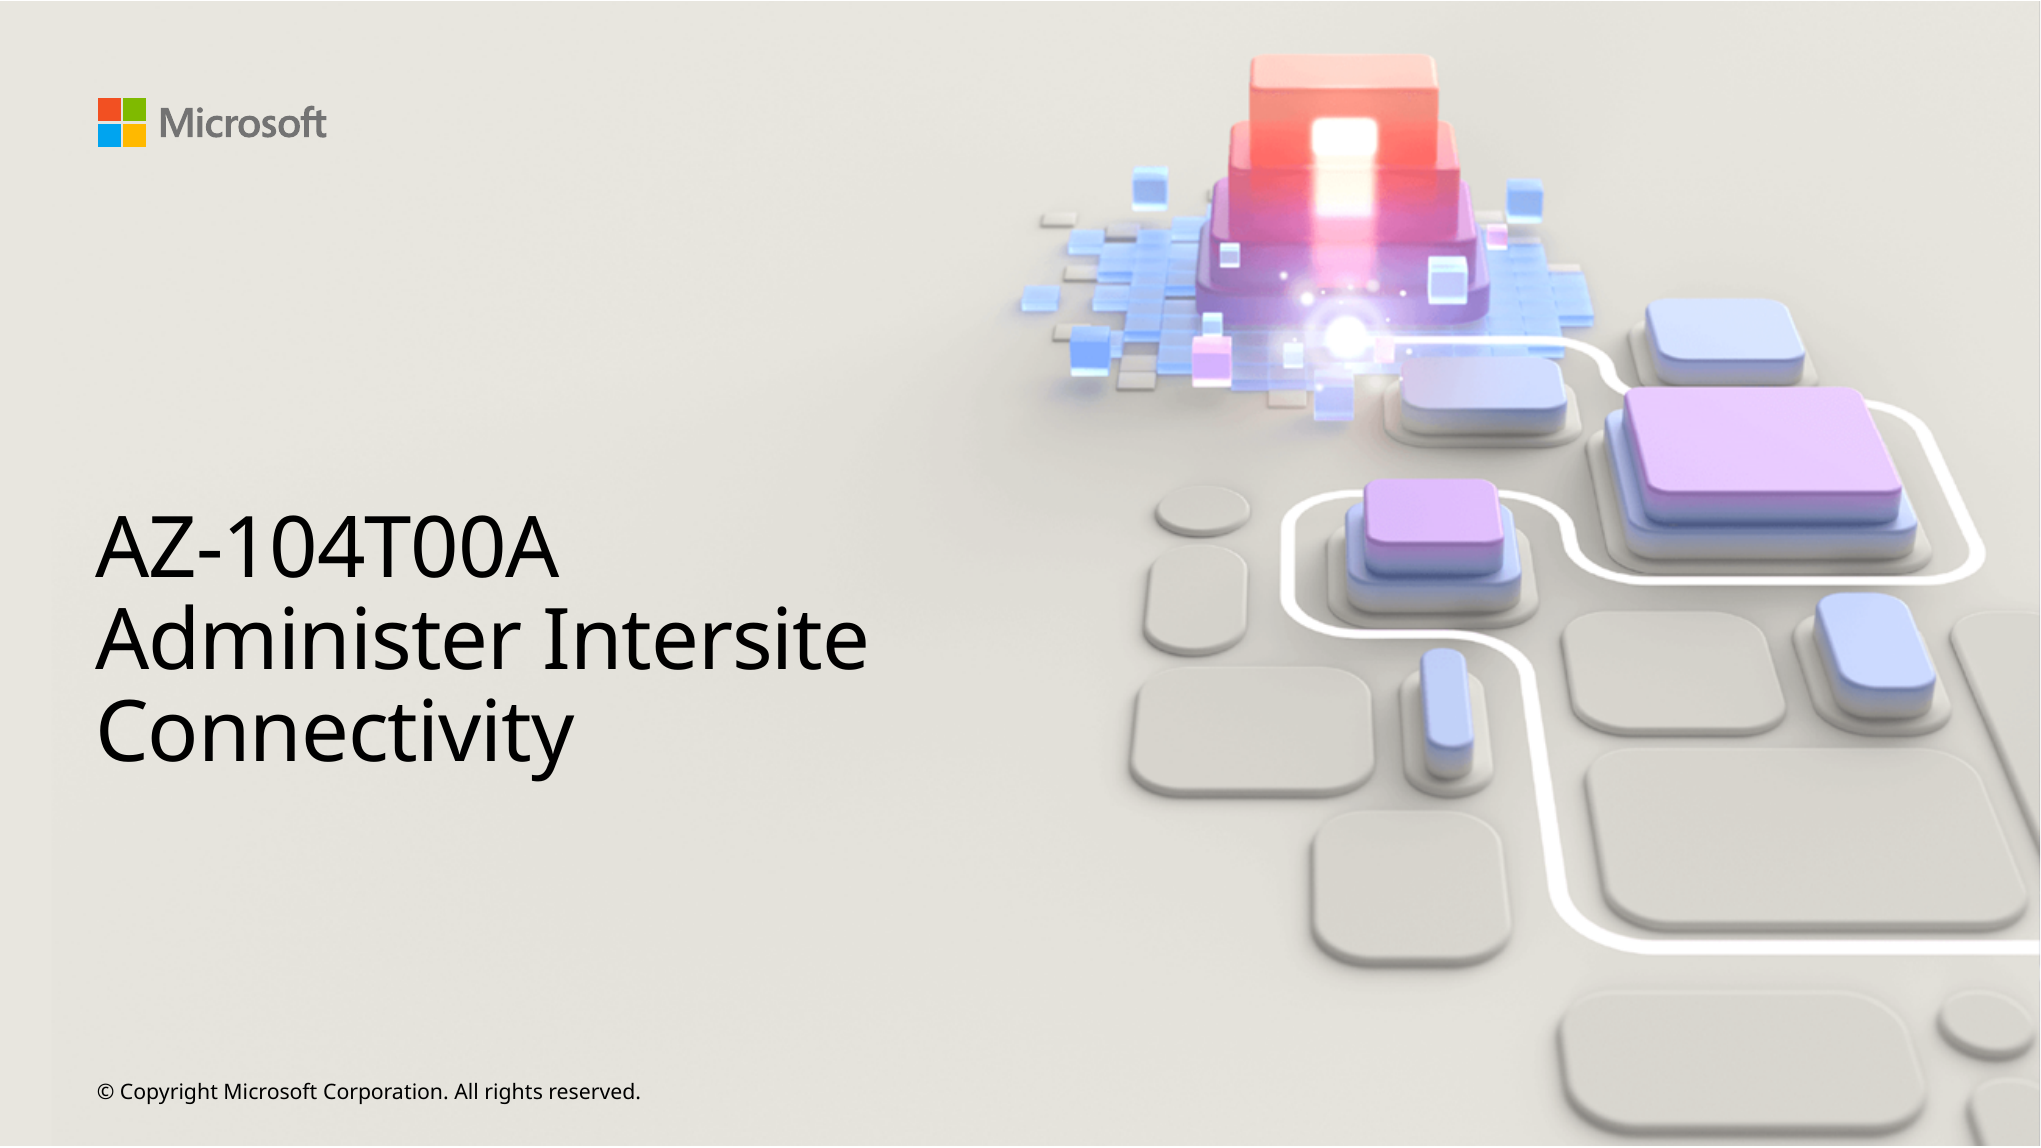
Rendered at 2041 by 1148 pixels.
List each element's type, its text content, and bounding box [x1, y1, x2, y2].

title AZ-104T00A Administer Intersite Connectivity [95, 501, 1047, 780]
